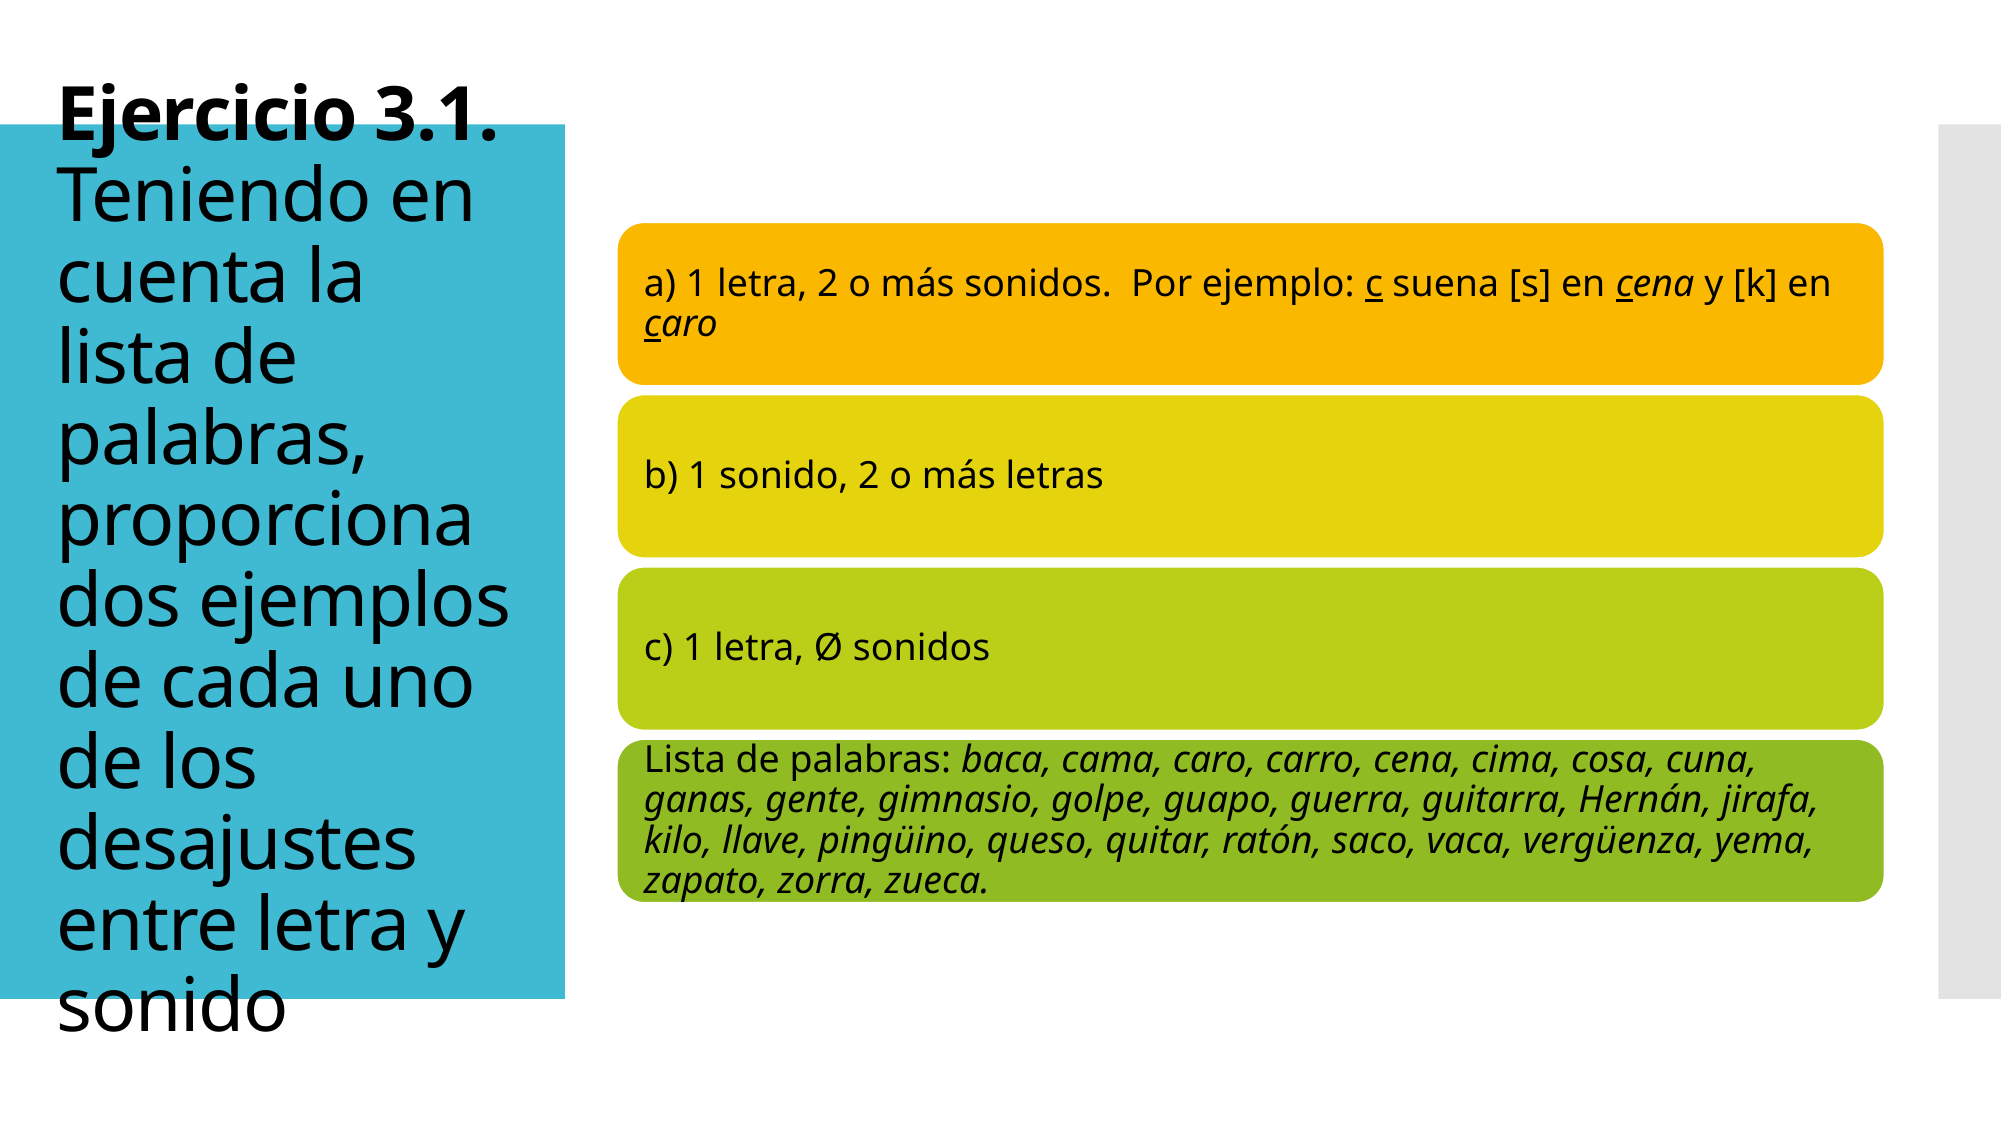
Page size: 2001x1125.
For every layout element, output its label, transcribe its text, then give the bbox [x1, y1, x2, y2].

title Ejercicio 3.1. Teniendo en cuenta la lista de palabras, proporciona dos ejemplos de cada uno de los desajustes entre letra y sonido [41, 184, 525, 940]
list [616, 145, 1885, 980]
